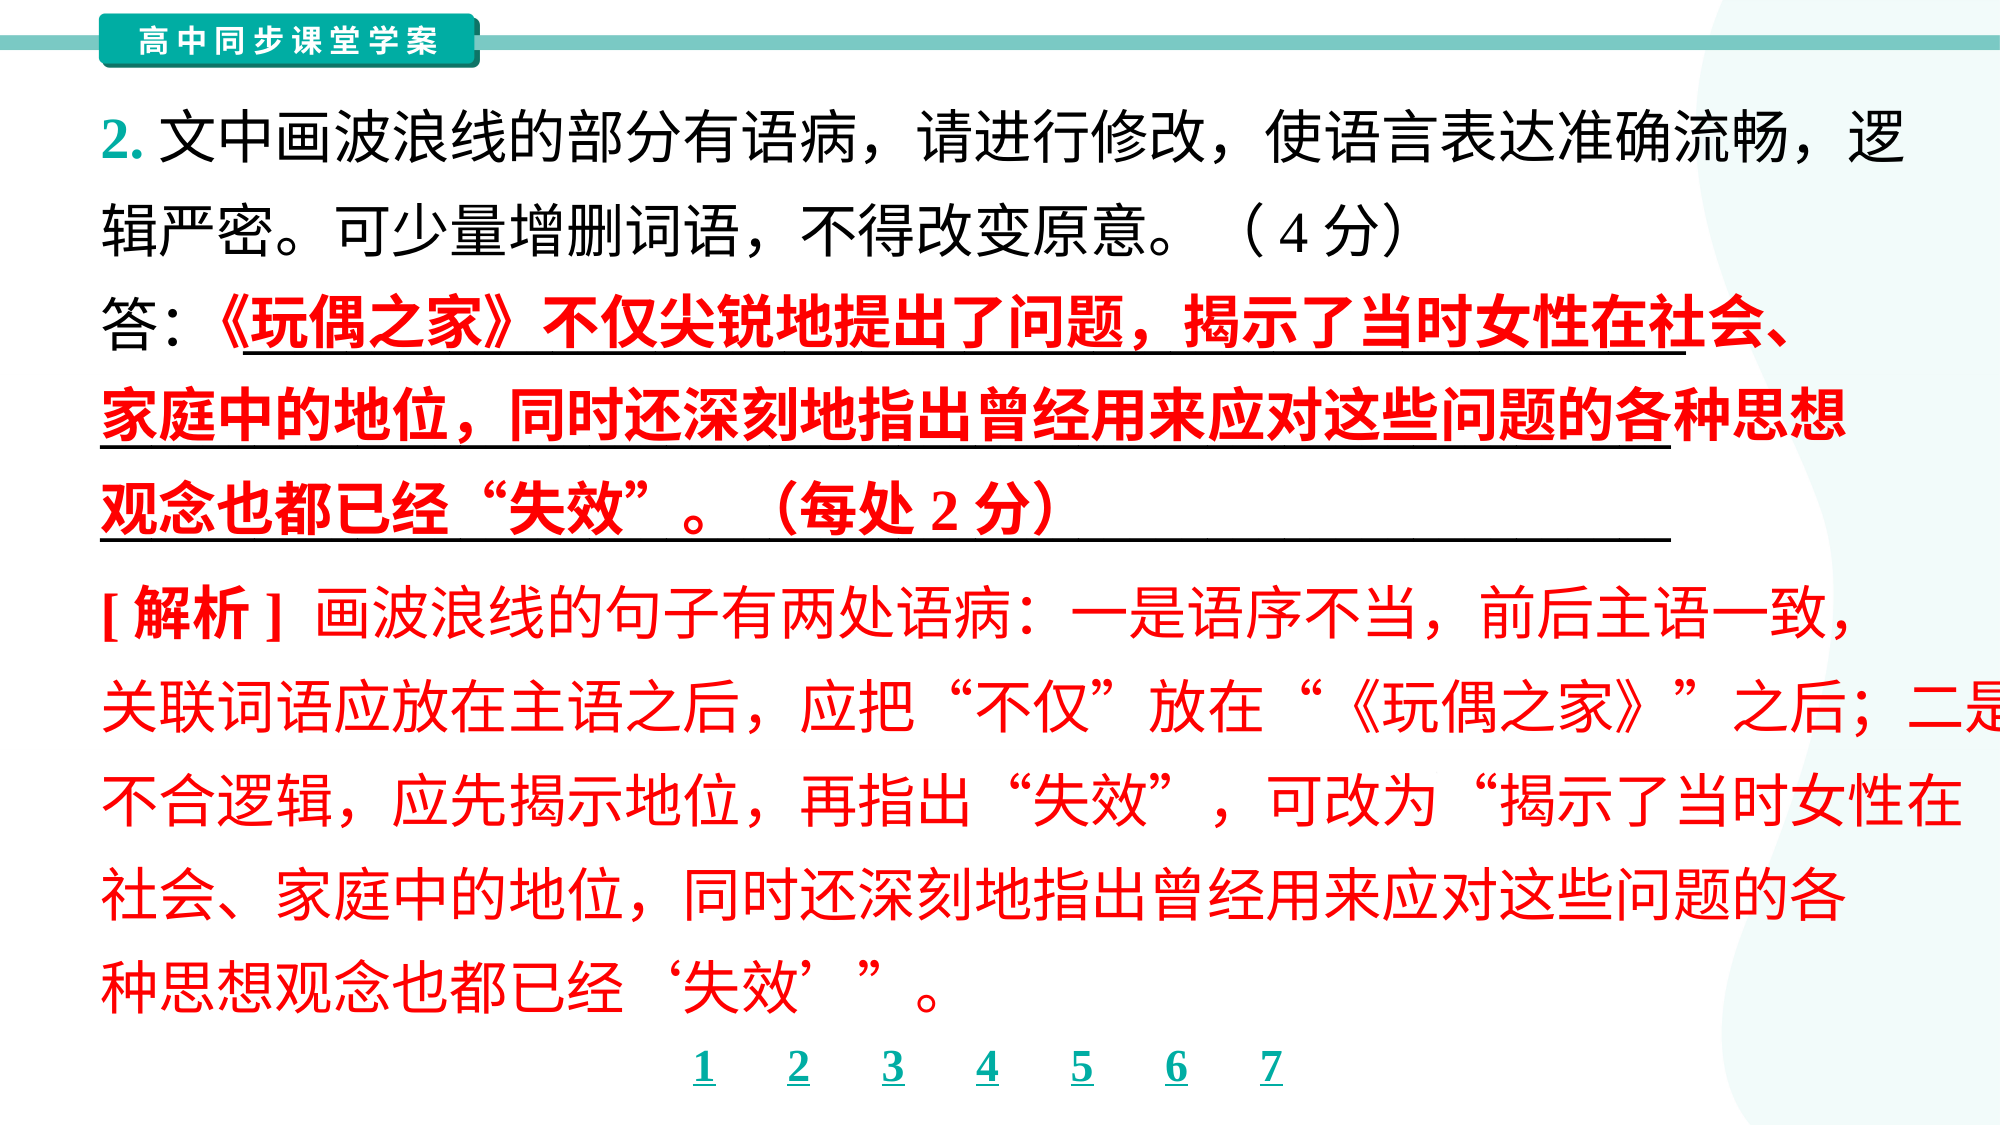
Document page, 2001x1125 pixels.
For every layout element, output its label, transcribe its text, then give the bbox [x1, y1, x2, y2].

text_box [解析] 画波浪线的句子有两处语病：一是语序不当，前后主语一致， 关联词语应放在主语之后，应把“不仅”放在“《玩偶之家》”之后；二是 不合逻辑，应先揭示地位，再指出“失效”，可改为“揭示了当时女性在 社会、家庭中的地位，同时还深刻地指出曾经用来应对这些问题的各 种思想观念也都已经‘失效’”。 [100, 552, 1899, 1022]
text_box 《玩偶之家》不仅尖锐地提出了问题，揭示了当时女性在社会、 家庭中的地位，同时还深刻地指出曾经用来应对这些问题的各种思想 观念也都已经“失效”。（每处2分） [100, 260, 1899, 543]
picture [0, 0, 2000, 1125]
text_box 2.文中画波浪线的部分有语病，请进行修改，使语言表达准确流畅，逻 辑严密。可少量增删词语，不得改变原意。（4分） 答： ________________________________________________________ _____________________________________________________________ _____________________________________________________________ [100, 76, 1899, 260]
